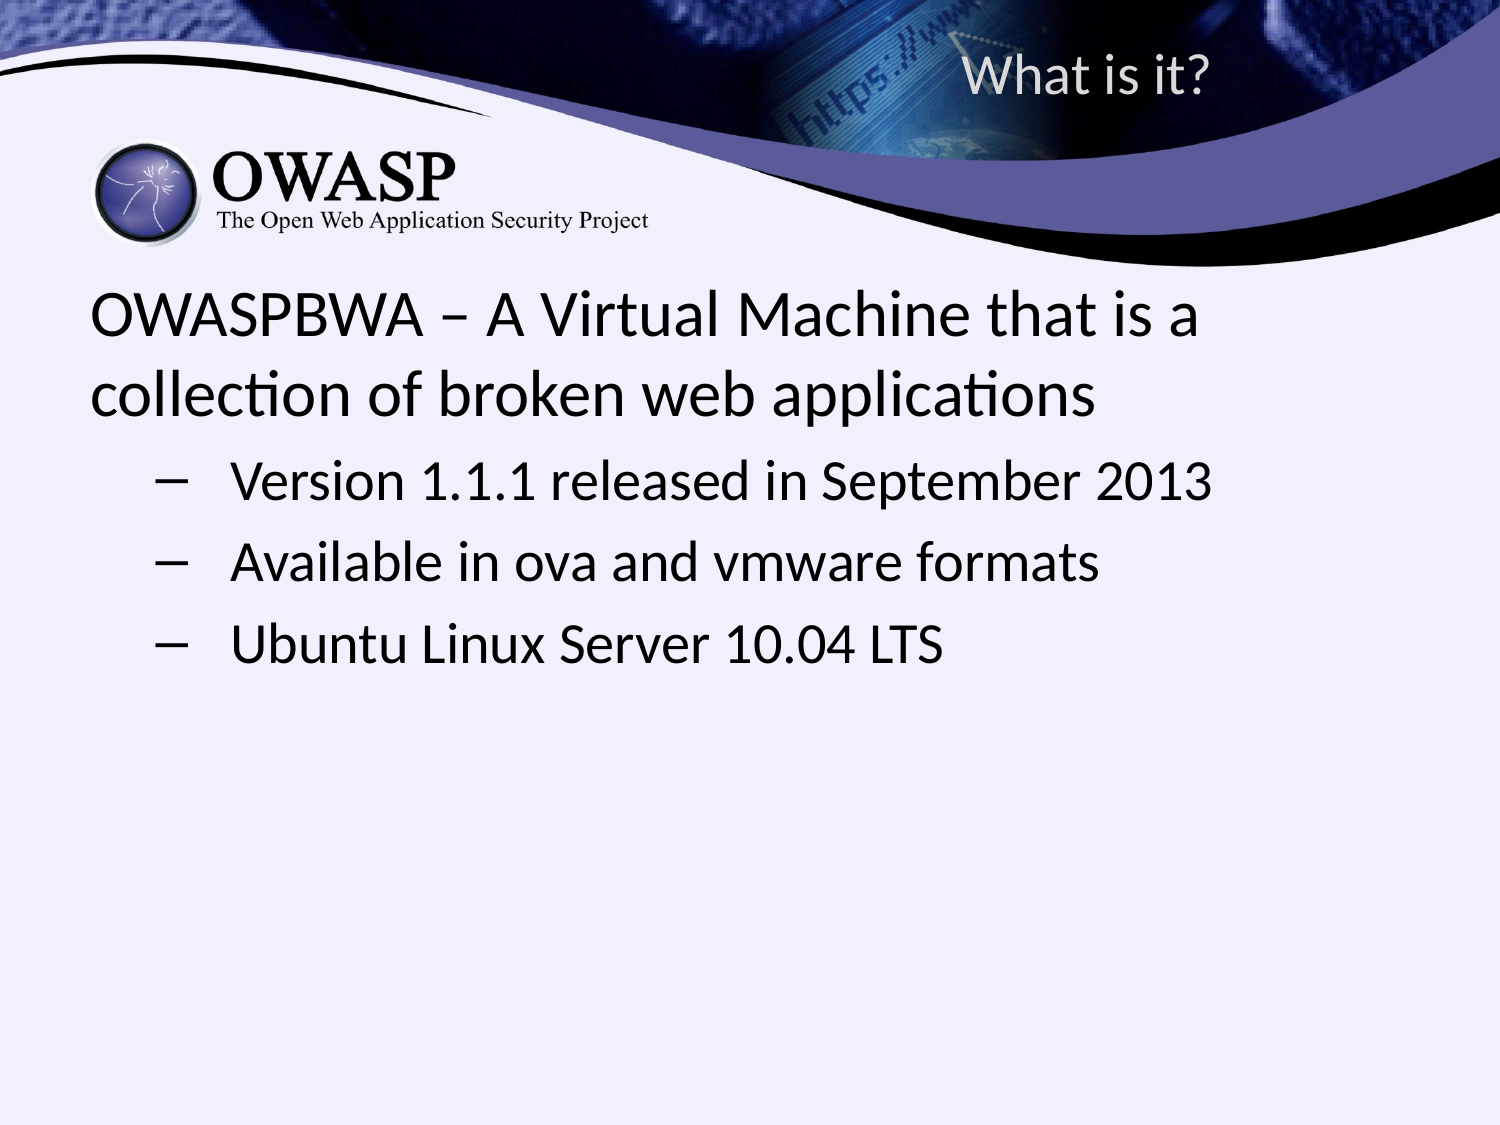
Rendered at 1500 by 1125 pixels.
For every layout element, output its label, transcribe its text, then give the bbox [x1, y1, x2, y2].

list OWASPBWA – A Virtual Machine that is a collection of broken web applications Version 1.1.1 released in September 2013 Available in ova and vmware formats Ubuntu Linux Server 10.04 LTS [75, 262, 1425, 1005]
picture [0, 0, 1500, 1125]
title What is it? [699, 12, 1475, 130]
